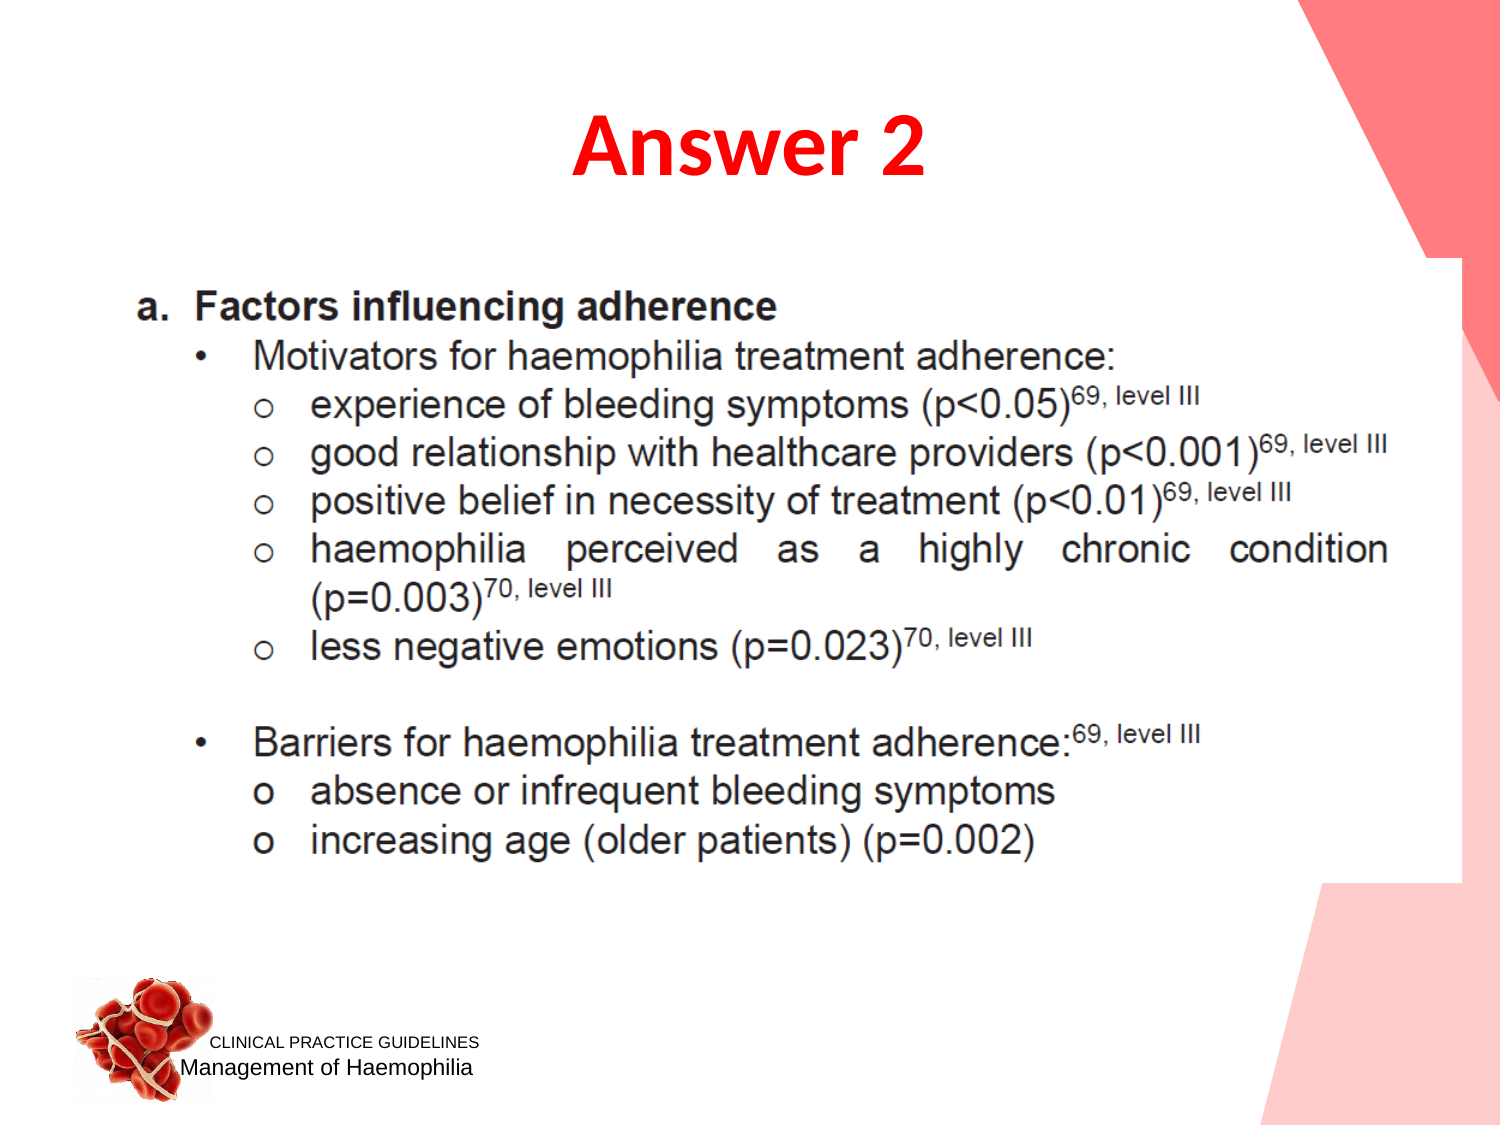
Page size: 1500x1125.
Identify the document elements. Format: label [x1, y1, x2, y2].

text_box [74, 0, 1500, 1125]
picture [87, 258, 1463, 883]
